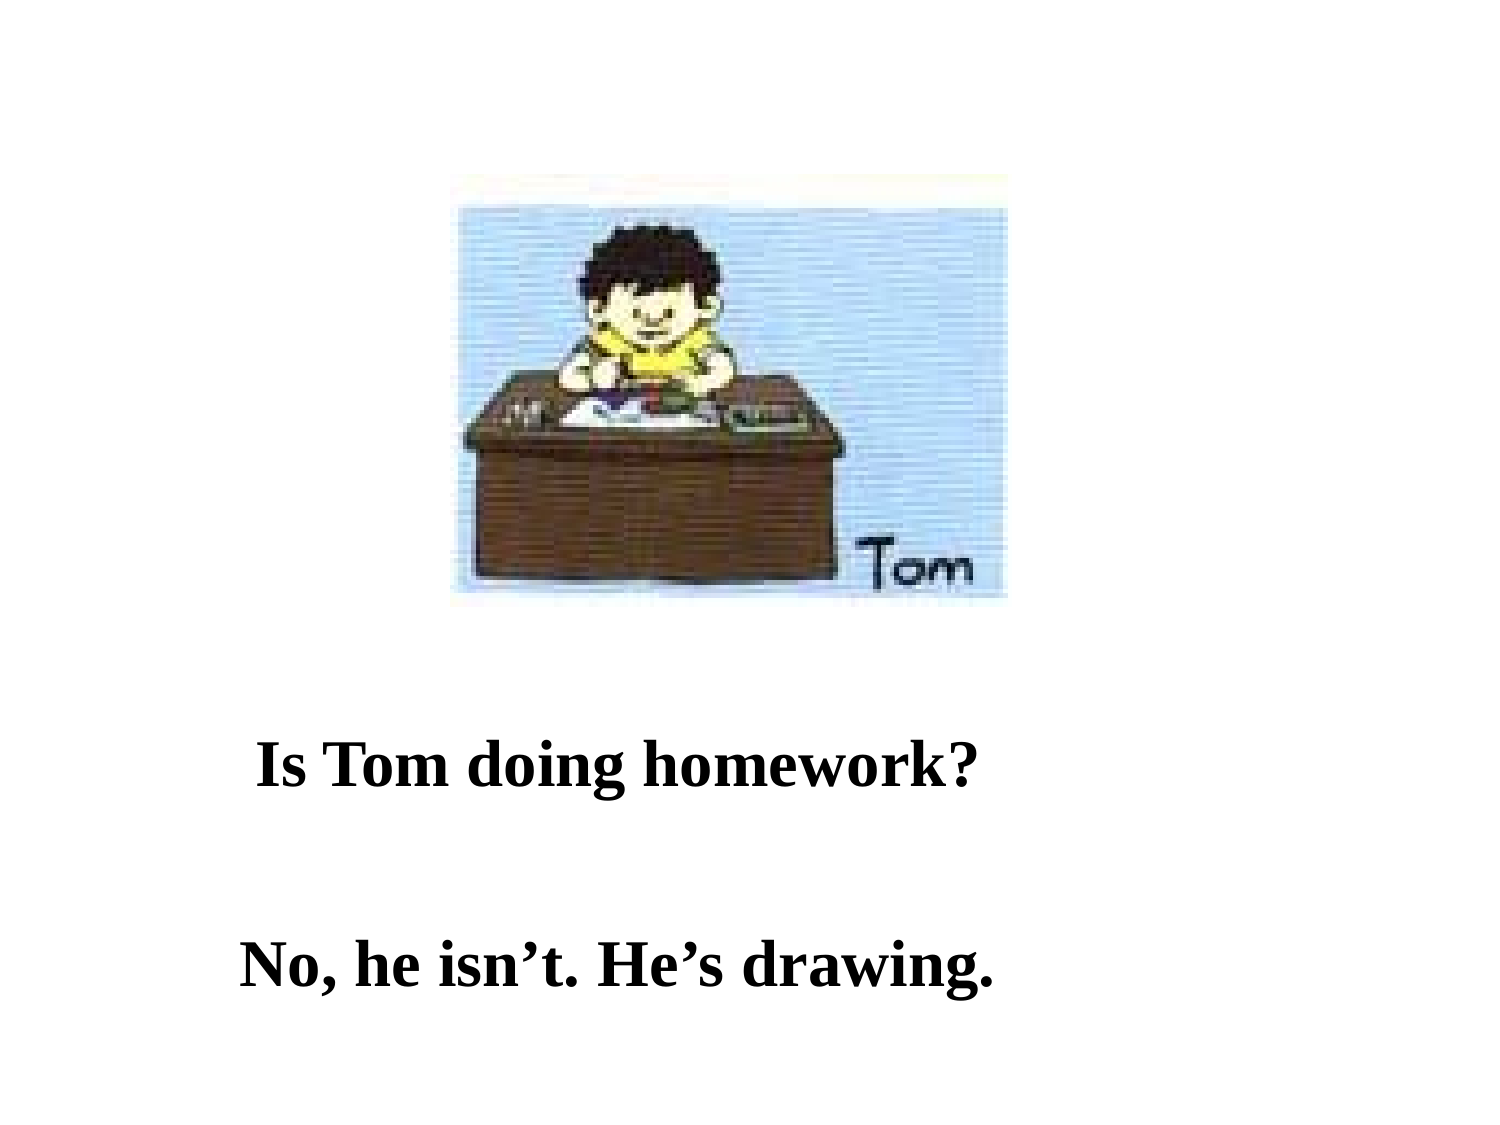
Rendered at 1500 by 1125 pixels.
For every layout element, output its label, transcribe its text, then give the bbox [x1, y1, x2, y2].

text_box No, he isn’t. He’s drawing. [225, 912, 1162, 1008]
text_box Is Tom doing homework? [240, 712, 997, 808]
picture [449, 174, 1018, 607]
